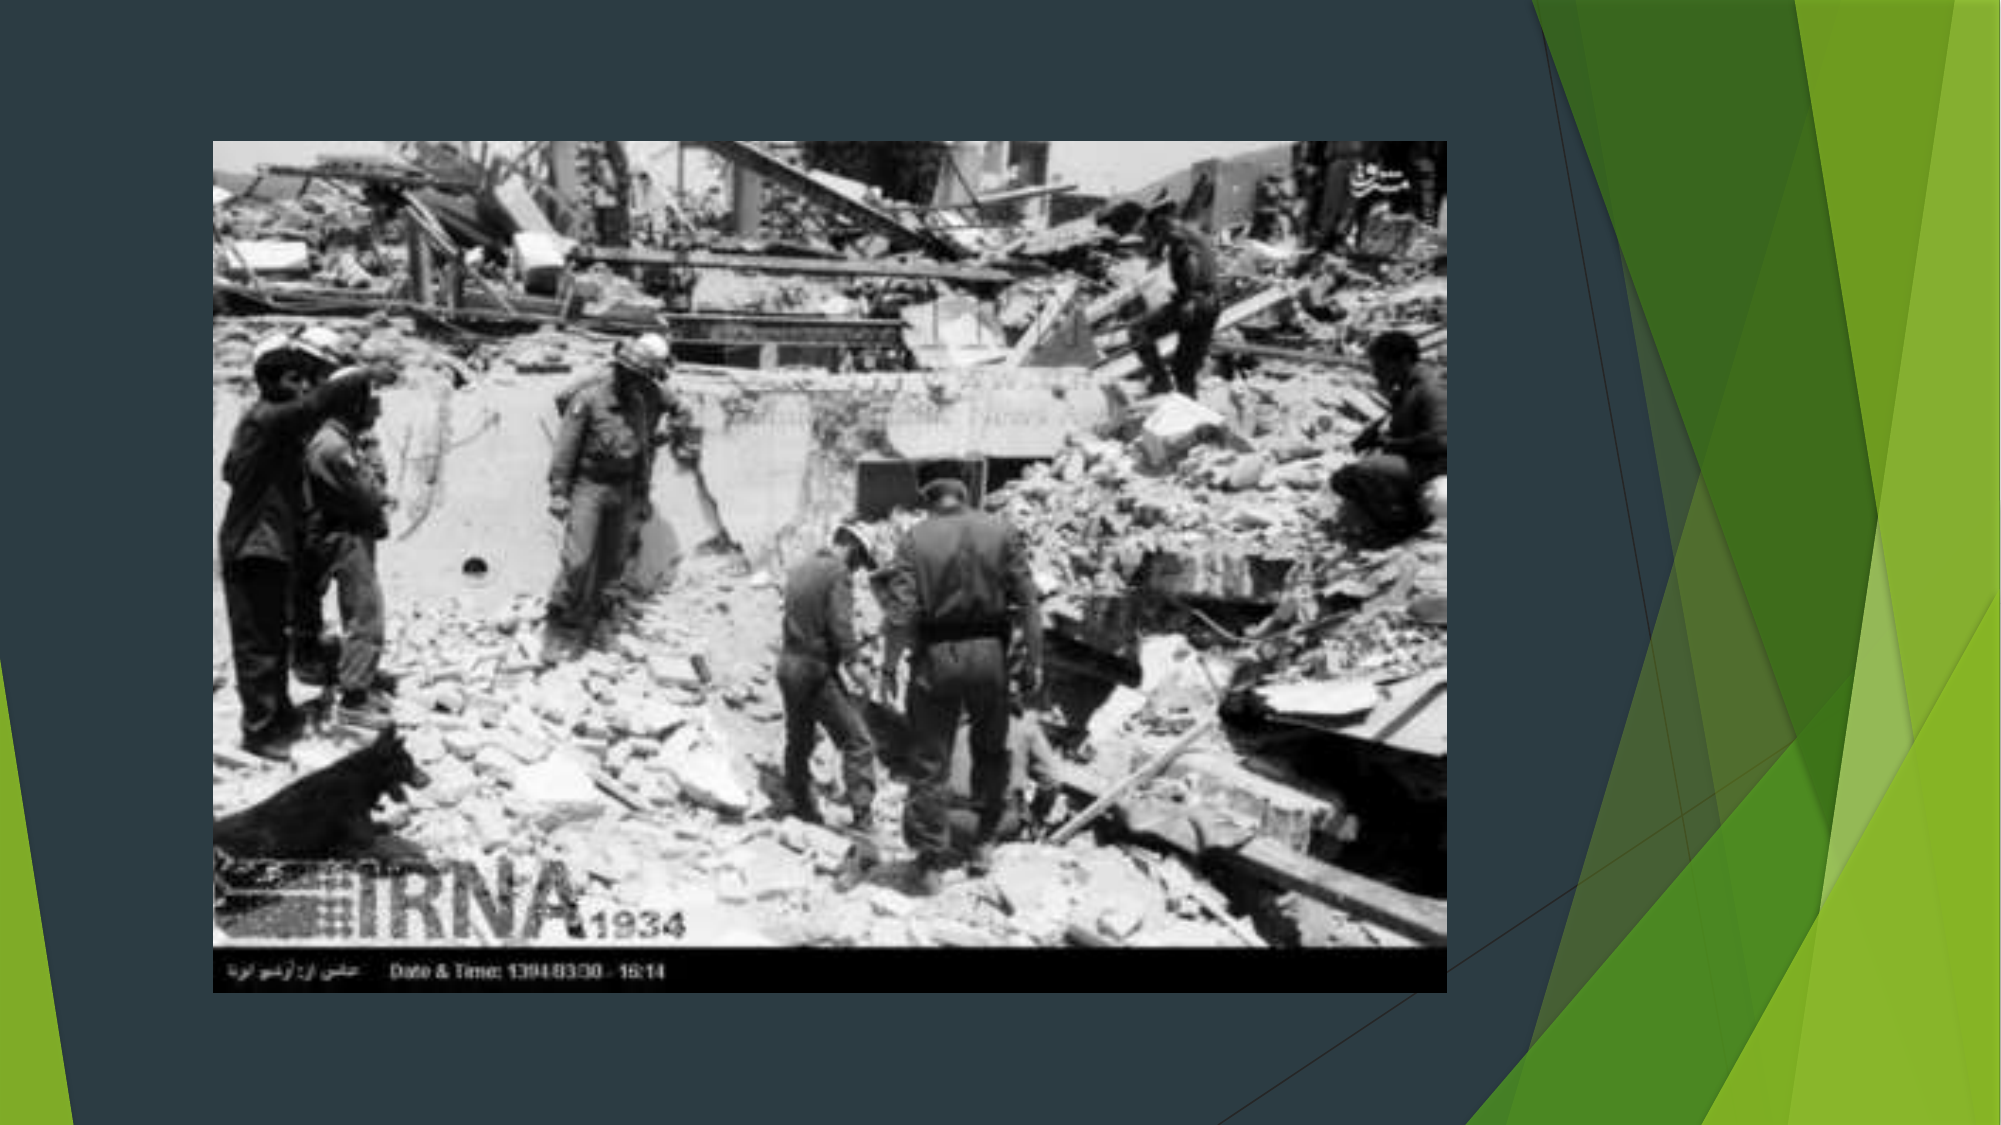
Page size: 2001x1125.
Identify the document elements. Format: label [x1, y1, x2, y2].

list [212, 141, 1447, 993]
